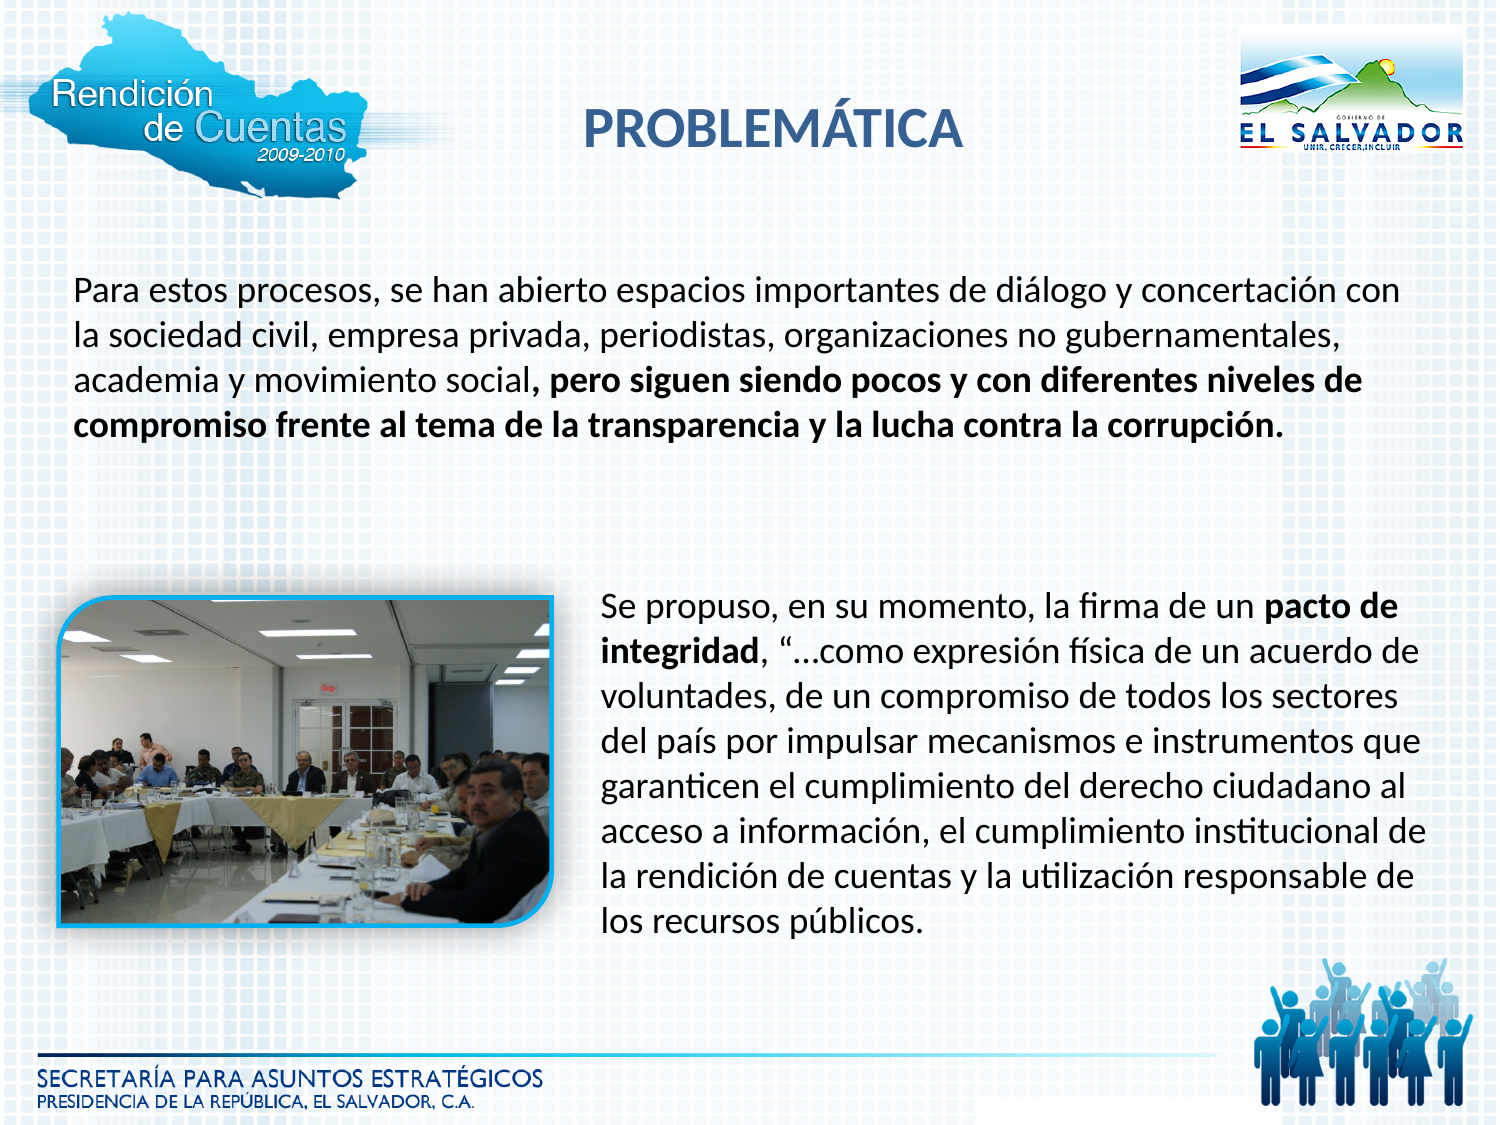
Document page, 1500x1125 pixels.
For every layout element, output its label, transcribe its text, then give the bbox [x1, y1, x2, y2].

picture [0, 0, 1500, 1125]
text_box Se propuso, en su momento, la firma de un pacto de integridad, “…como expresión física de un acuerdo de voluntades, de un compromiso de todos los sectores del país por impulsar mecanismos e instrumentos que garanticen el cumplimiento del derecho ciudadano al acceso a información, el cumplimiento institucional de la rendición de cuentas y la utilización responsable de los recursos públicos. [585, 574, 1453, 949]
text_box PROBLEMÁTICA [456, 82, 1090, 167]
text_box Para estos procesos, se han abierto espacios importantes de diálogo y concertación con la sociedad civil, empresa privada, periodistas, organizaciones no gubernamentales, academia y movimiento social, pero siguen siendo pocos y con diferentes niveles de compromiso frente al tema de la transparencia y la lucha contra la corrupción. [58, 257, 1430, 453]
